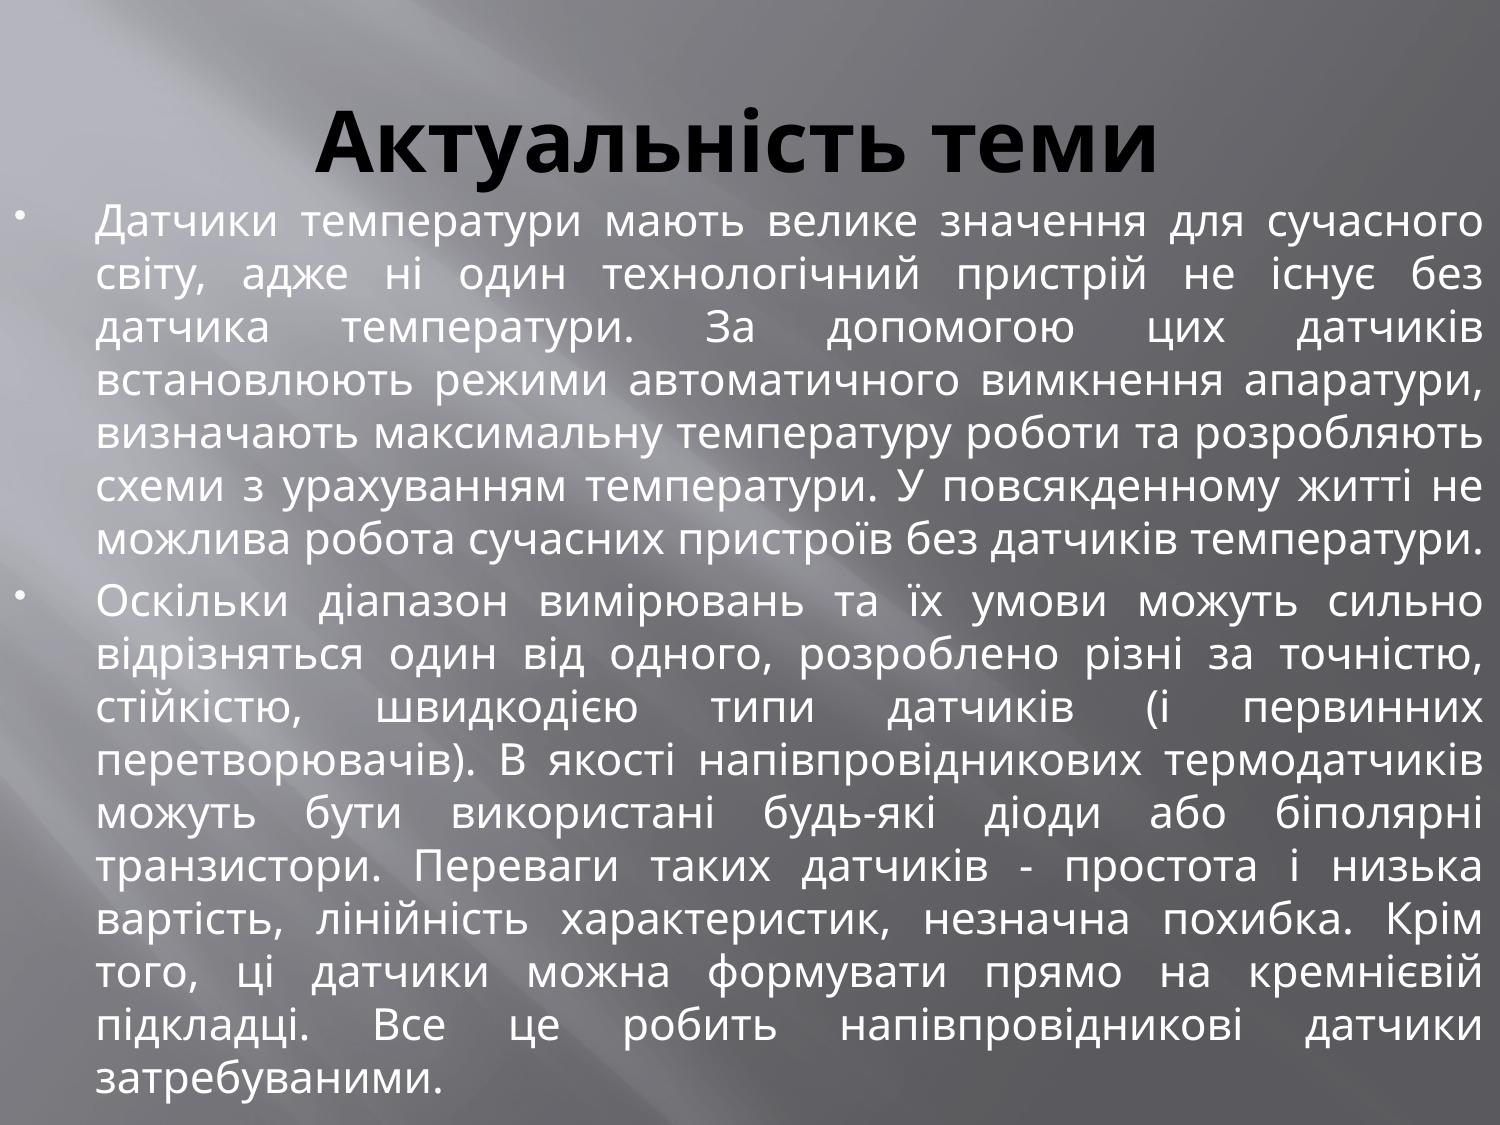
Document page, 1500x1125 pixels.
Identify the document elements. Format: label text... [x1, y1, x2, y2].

list Датчики температури мають велике значення для сучасного світу, адже ні один технологічний пристрій не існує без датчика температури. За допомогою цих датчиків встановлюють режими автоматичного вимкнення апаратури, визначають максимальну температуру роботи та розробляють схеми з урахуванням температури. У повсякденному житті не можлива робота сучасних пристроїв без датчиків температури. Оскільки діапазон вимірювань та їх умови можуть сильно відрізняться один від одного, розроблено різні за точністю, стійкістю, швидкодією типи датчиків (і первинних перетворювачів). В якості напівпровідникових термодатчиків можуть бути використані будь-які діоди або біполярні транзистори. Переваги таких датчиків - простота і низька вартість, лінійність характеристик, незначна похибка. Крім того, ці датчики можна формувати прямо на кремнієвій підкладці. Все це робить напівпровідникові датчики затребуваними. [0, 184, 1500, 1125]
title Актуальність теми [75, 45, 1425, 184]
